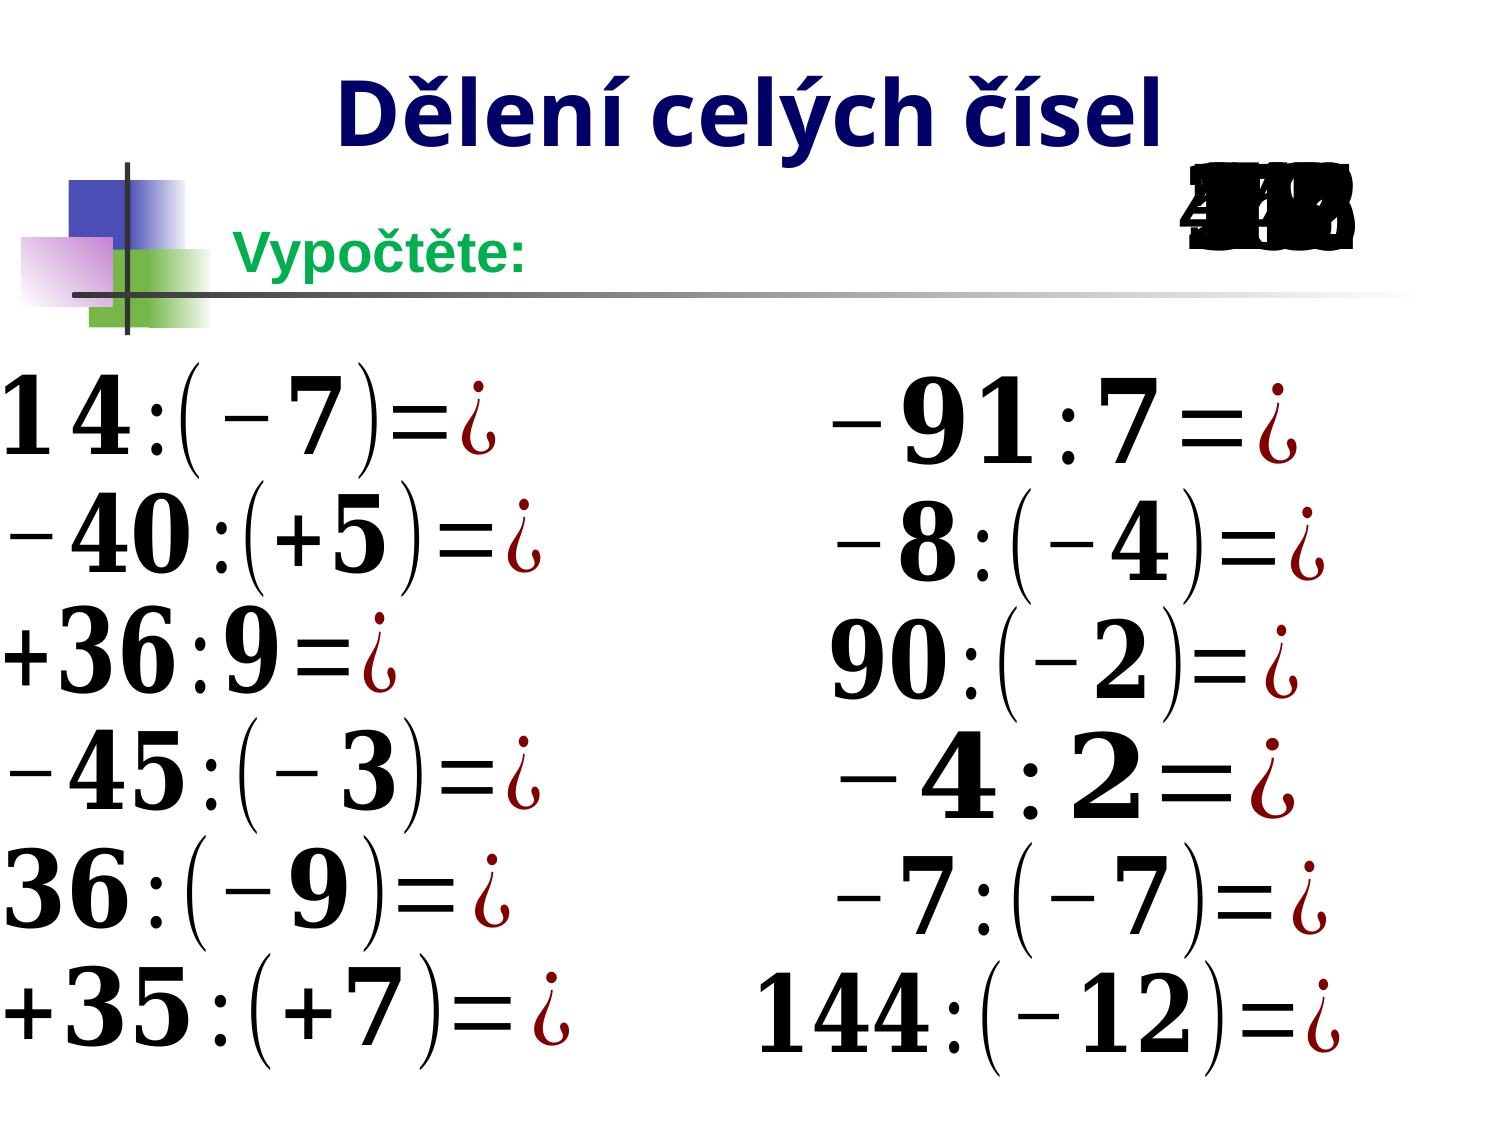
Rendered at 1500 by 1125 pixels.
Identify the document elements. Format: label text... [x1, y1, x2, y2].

text_box Vypočtěte: [217, 207, 1392, 292]
title Dělení celých čísel [0, 63, 1500, 173]
